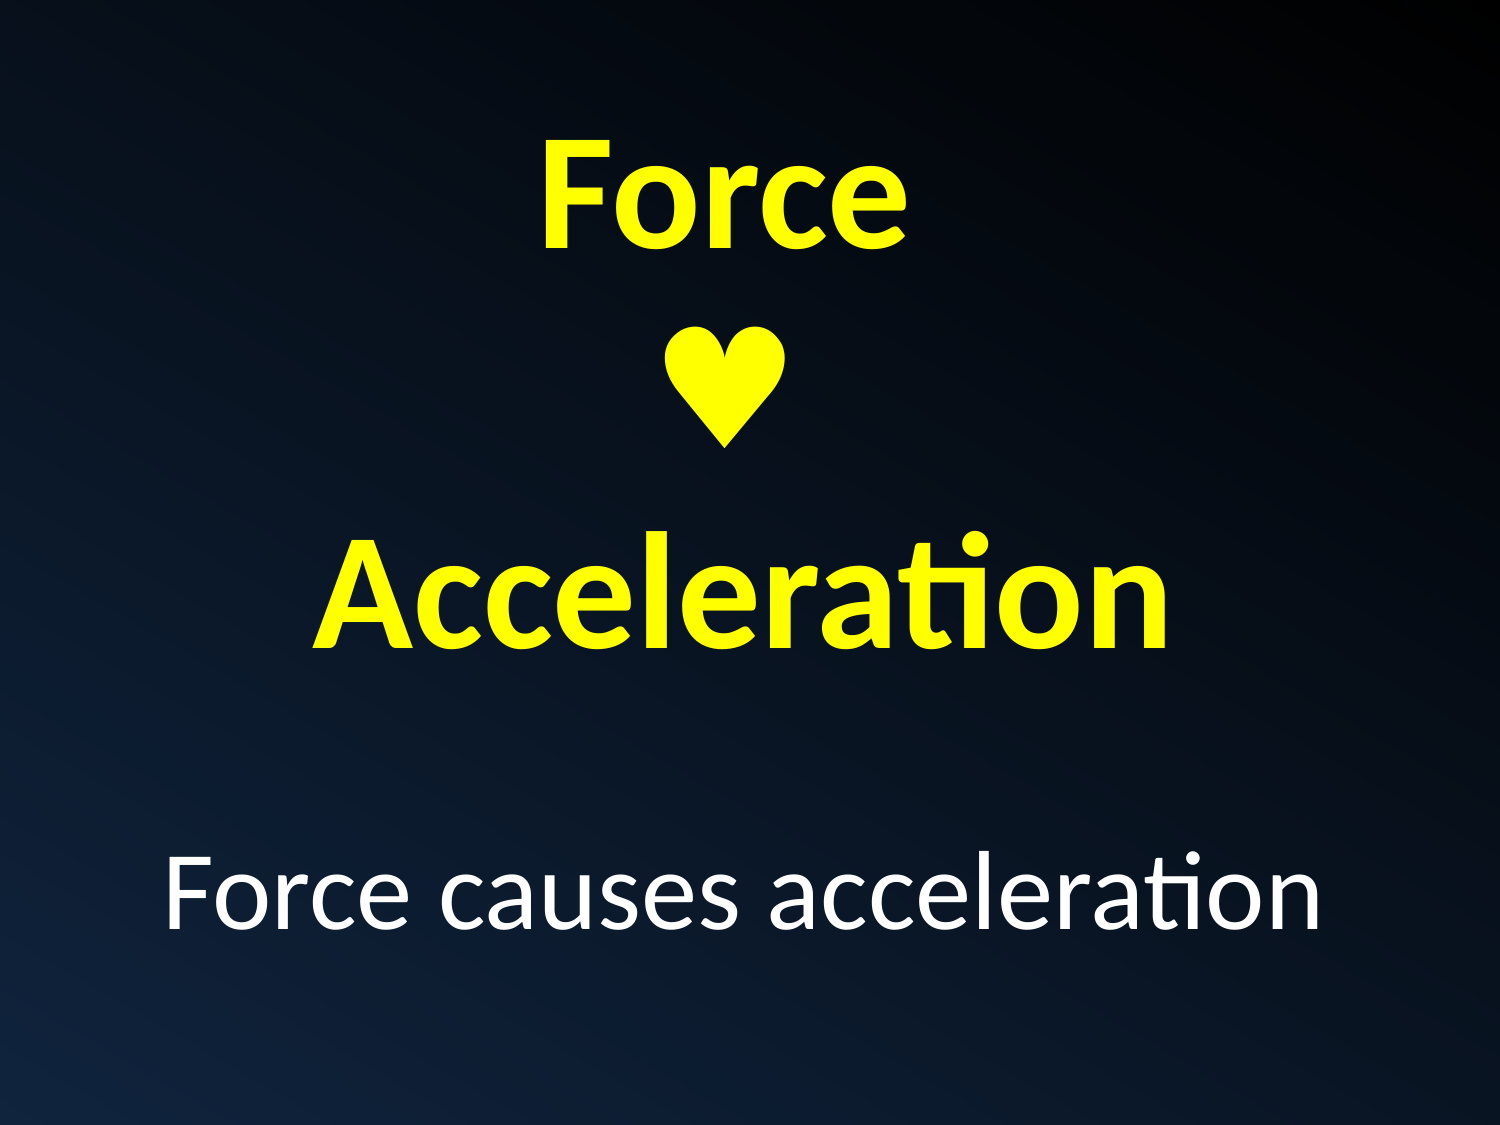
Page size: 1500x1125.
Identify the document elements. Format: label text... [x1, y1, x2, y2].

text_box Force ♥ Acceleration Force causes acceleration [74, 74, 1413, 960]
